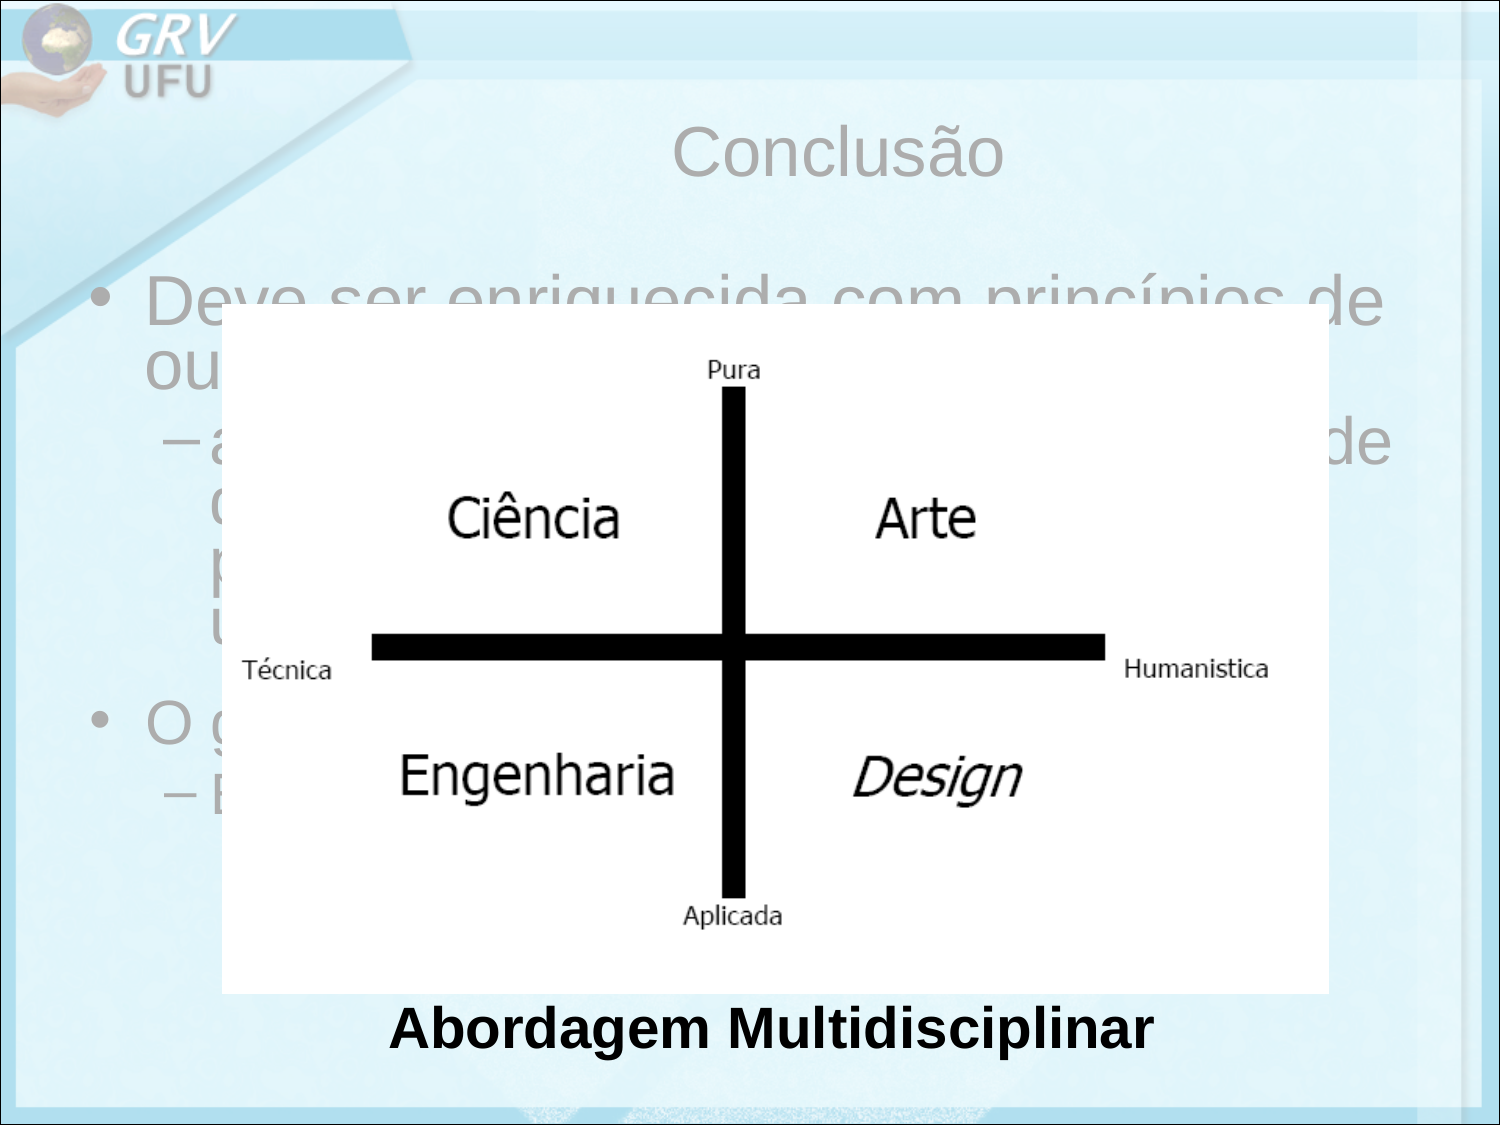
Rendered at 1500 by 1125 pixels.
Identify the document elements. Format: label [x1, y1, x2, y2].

text_box [0, 0, 1500, 1125]
